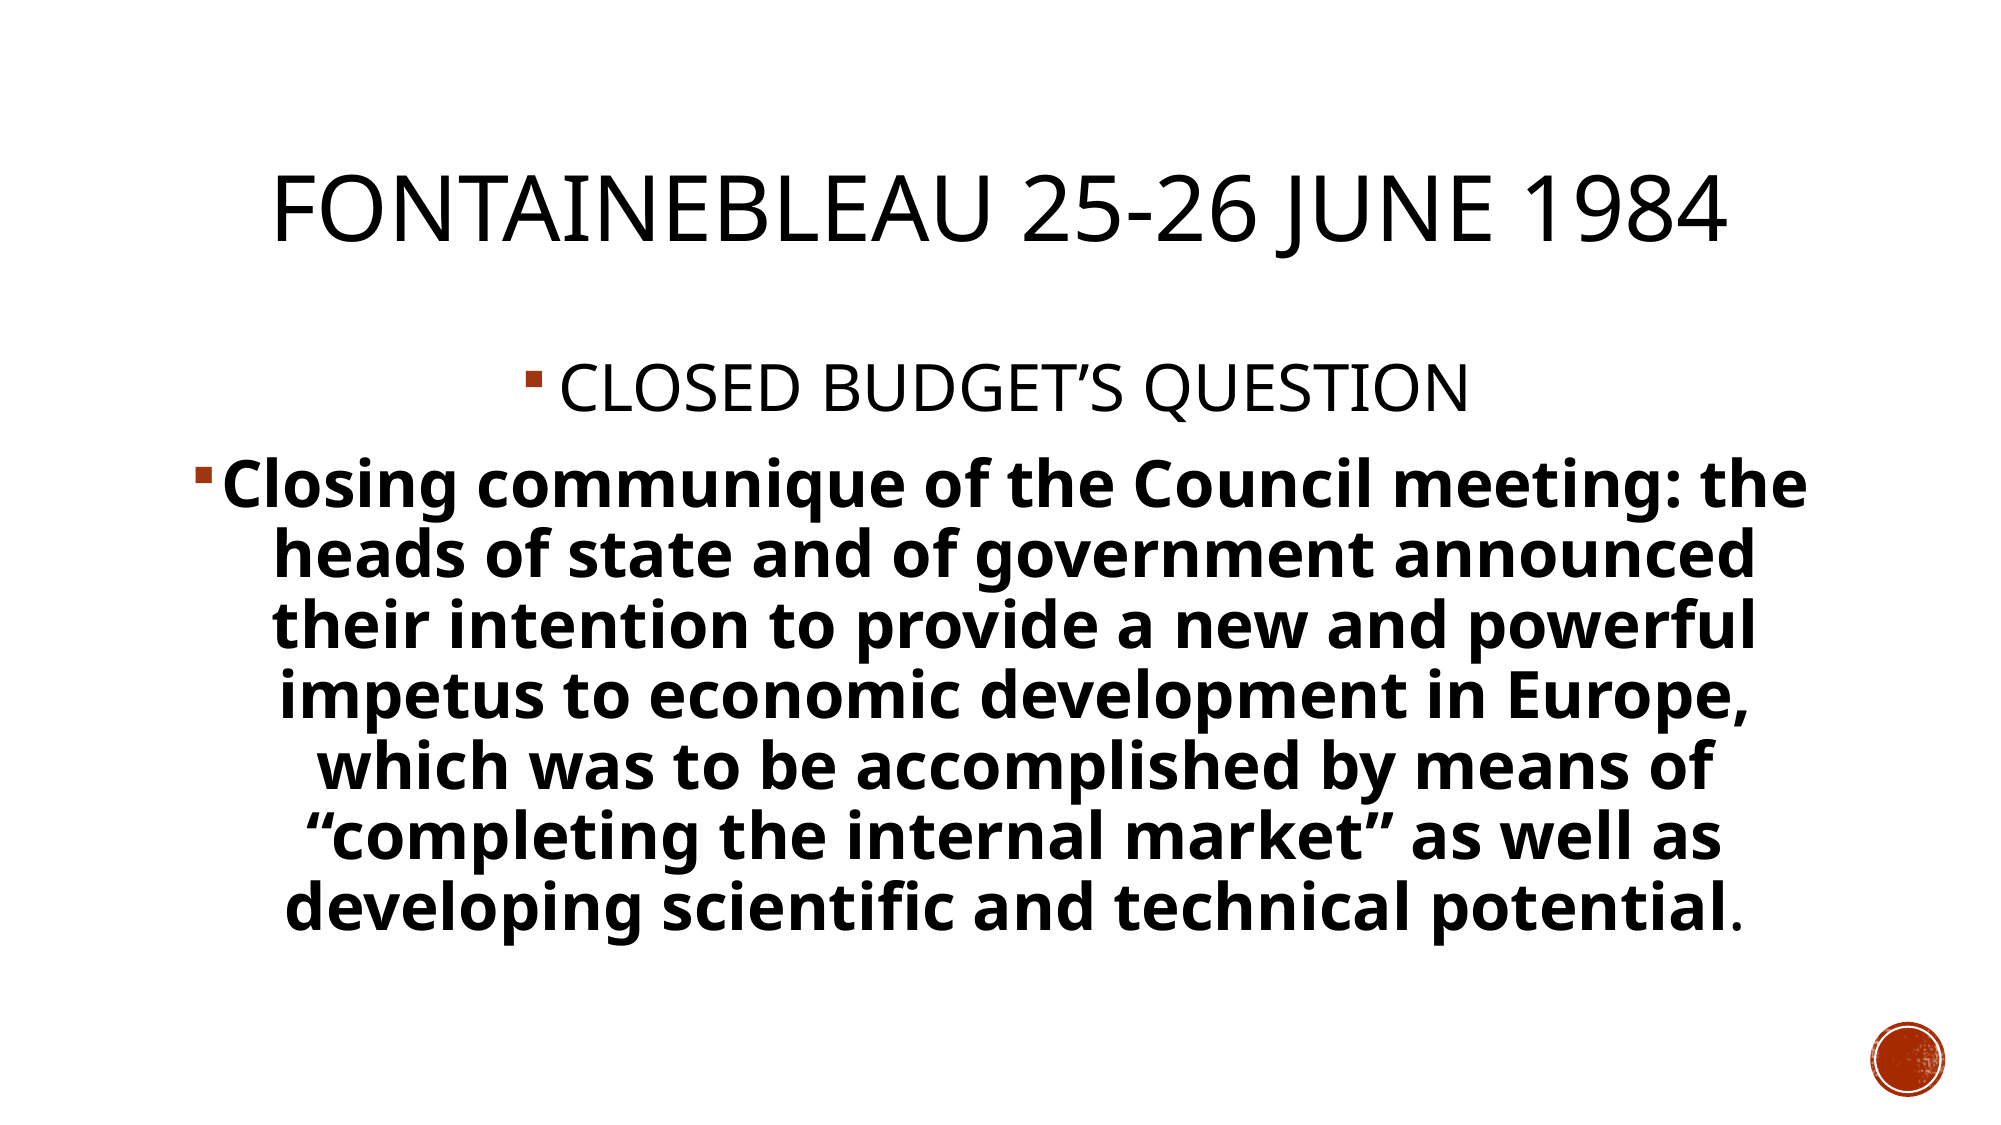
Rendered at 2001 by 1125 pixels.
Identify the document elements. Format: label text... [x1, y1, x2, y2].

title FONTAINEBLEAU 25-26 JUNE 1984 [175, 79, 1826, 344]
list CLOSED BUDGET’S QUESTION Closing communique of the Council meeting: the heads of state and of government announced their intention to provide a new and powerful impetus to economic development in Europe, which was to be accomplished by means of “completing the internal market” as well as developing scientific and technical potential. [175, 348, 1826, 1013]
